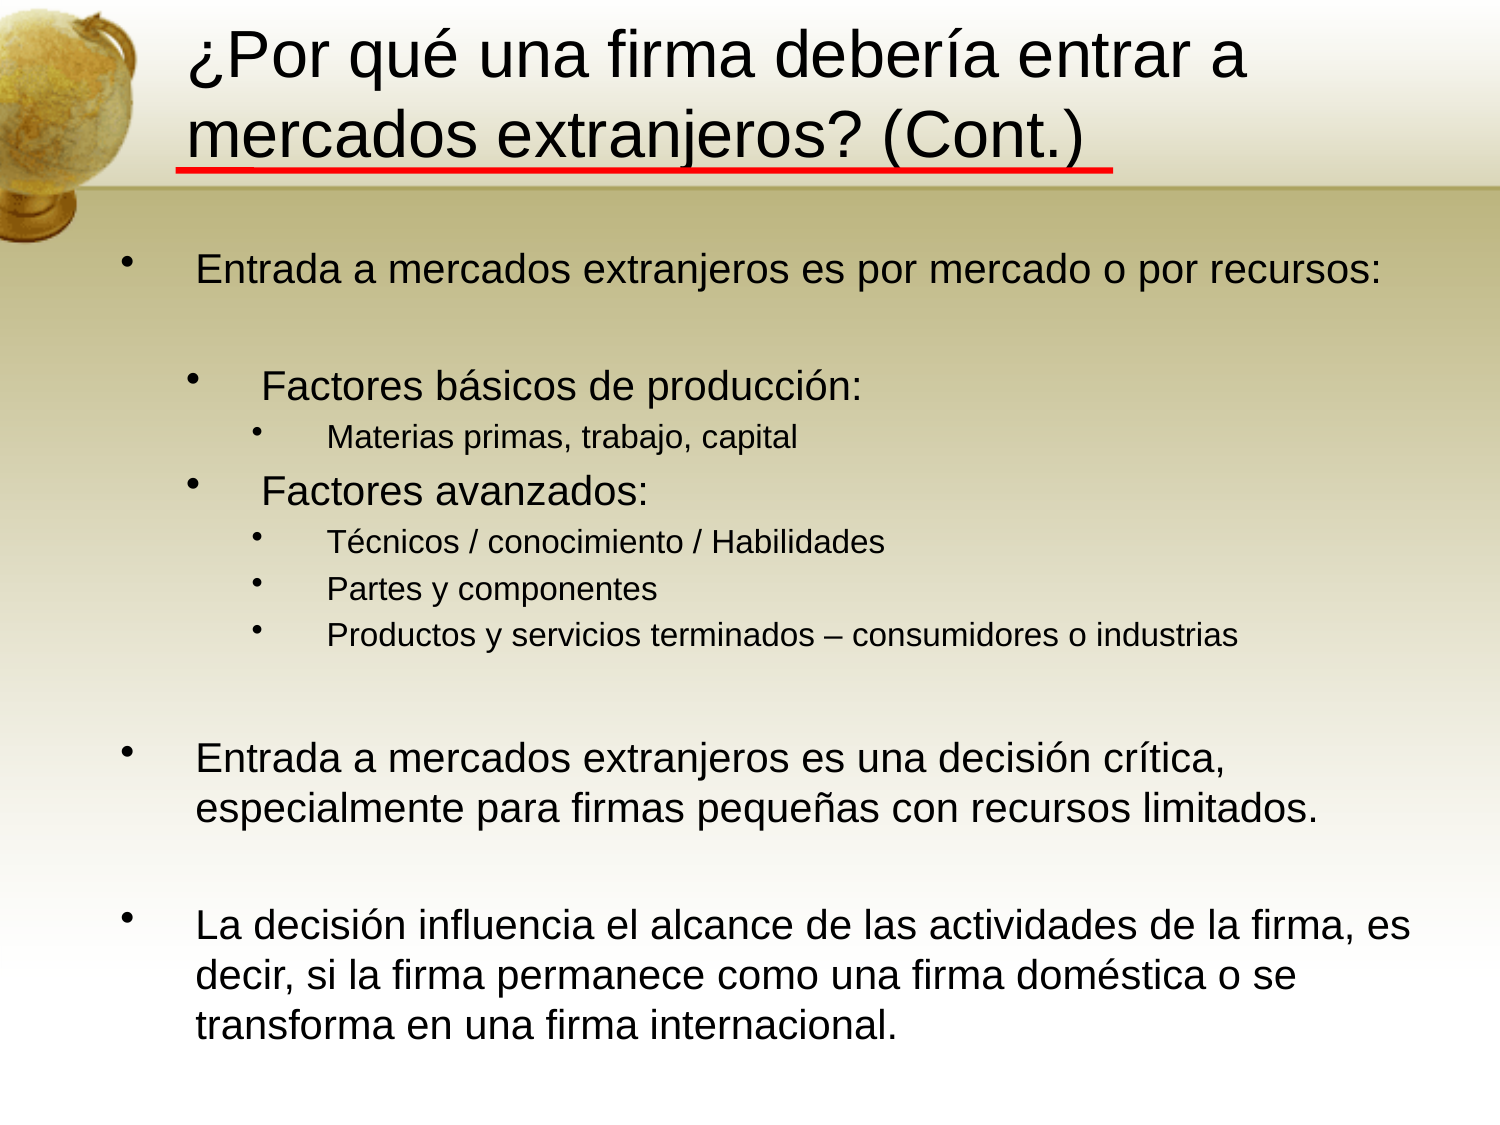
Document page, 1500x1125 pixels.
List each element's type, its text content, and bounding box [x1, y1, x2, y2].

picture [0, 0, 1500, 1125]
list Entrada a mercados extranjeros es por mercado o por recursos: Factores básicos de producción: Materias primas, trabajo, capital Factores avanzados: Técnicos / conocimiento / Habilidades Partes y componentes Productos y servicios terminados – consumidores o industrias Entrada a mercados extranjeros es una decisión crítica, especialmente para firmas pequeñas con recursos limitados. La decisión influencia el alcance de las actividades de la firma, es decir, si la firma permanece como una firma doméstica o se transforma en una firma internacional. [105, 234, 1454, 1091]
title ¿Por qué una firma debería entrar a mercados extranjeros? (Cont.) [170, 36, 1436, 179]
